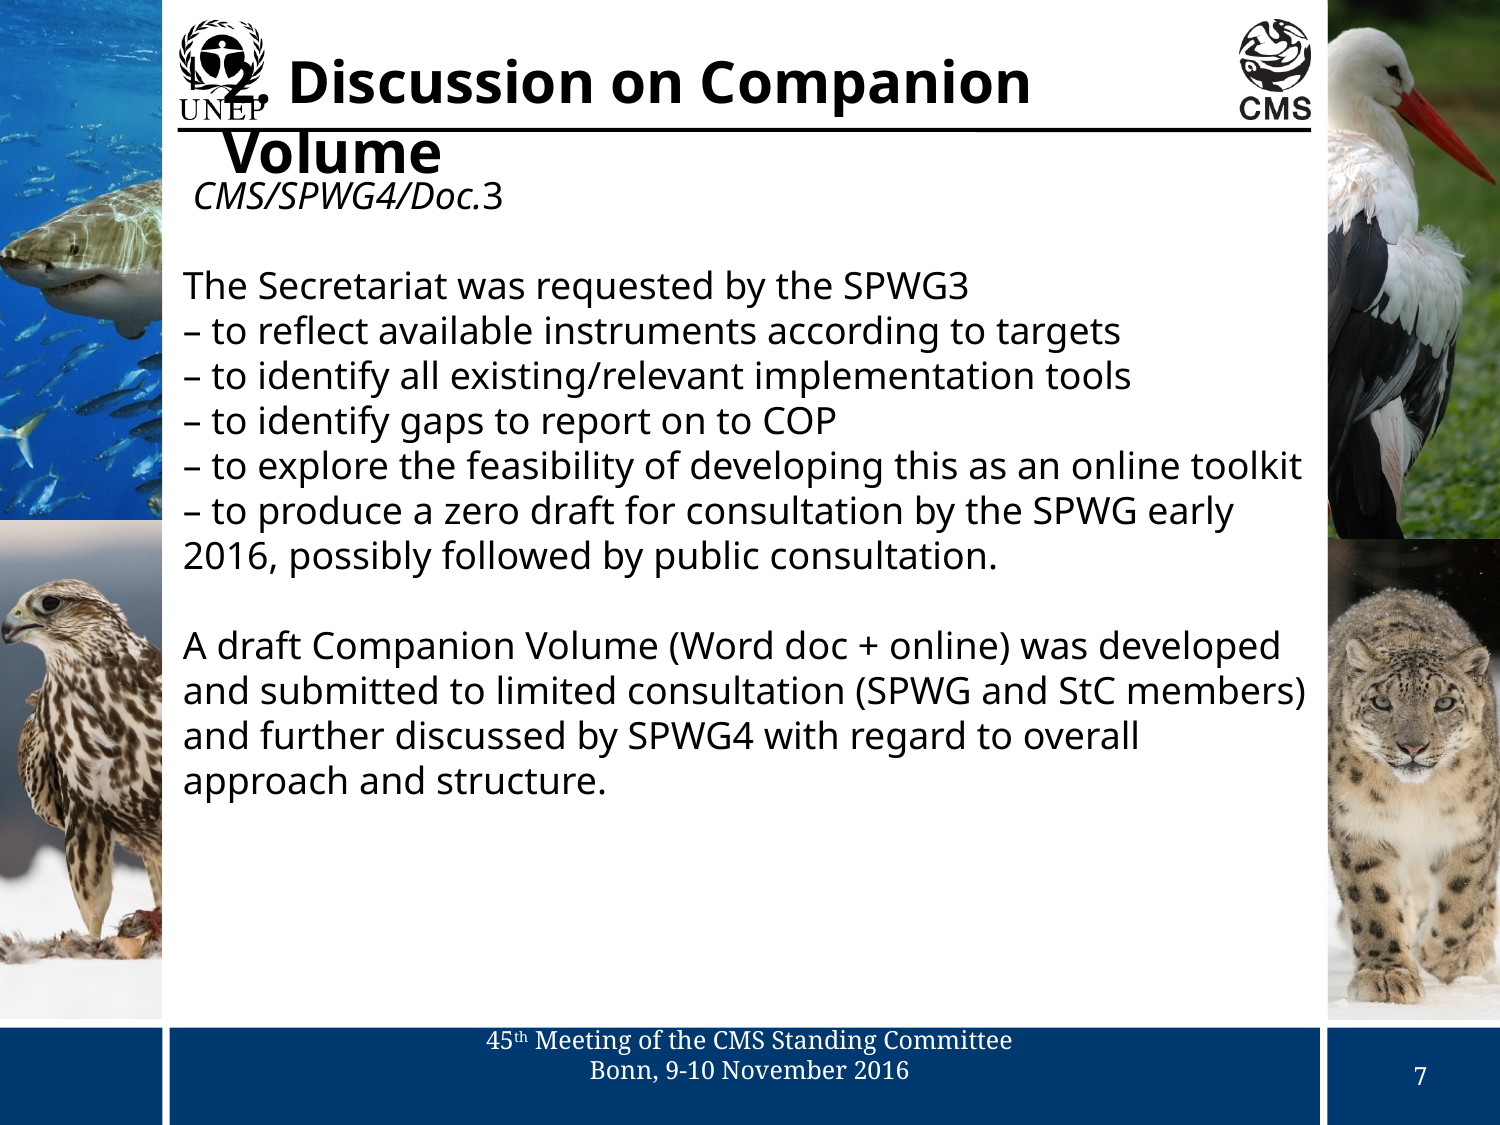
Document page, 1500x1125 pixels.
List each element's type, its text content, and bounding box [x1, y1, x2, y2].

text_box 2. Discussion on Companion Volume [147, 44, 1228, 120]
picture [1239, 19, 1311, 120]
picture [0, 0, 163, 1019]
text_box CMS/SPWG4/Doc.3 The Secretariat was requested by the SPWG3 – to reflect available instruments according to targets – to identify all existing/relevant implementation tools – to identify gaps to report on to COP – to explore the feasibility of developing this as an online toolkit – to produce a zero draft for consultation by the SPWG early 2016, possibly followed by public consultation. A draft Companion Volume (Word doc + online) was developed and submitted to limited consultation (SPWG and StC members) and further discussed by SPWG4 with regard to overall approach and structure. [168, 164, 1323, 986]
picture [1327, 0, 1500, 1020]
picture [177, 19, 265, 44]
